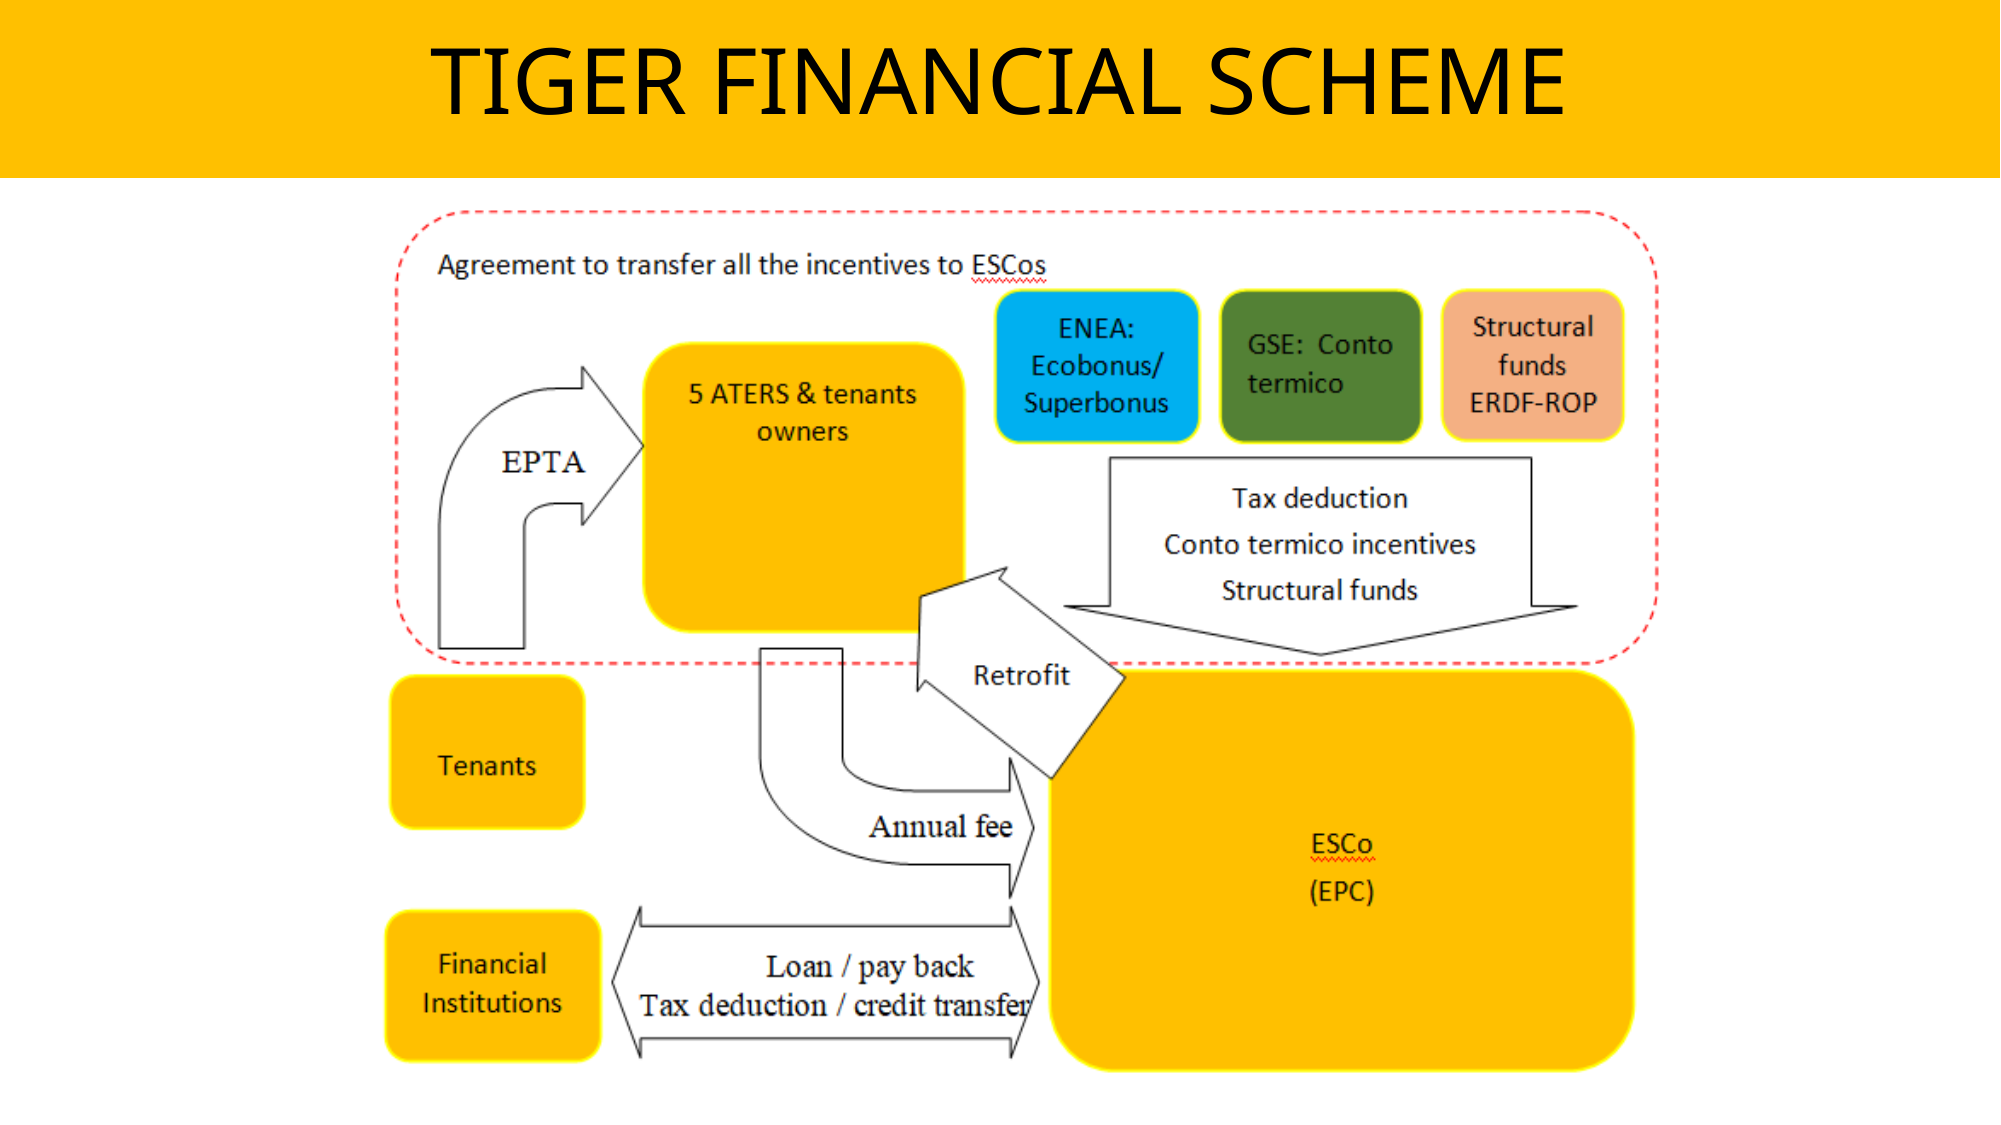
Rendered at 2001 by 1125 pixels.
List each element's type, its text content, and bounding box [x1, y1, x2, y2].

picture [368, 191, 1699, 1100]
title TIGER FINANCIAL SCHEME [137, 18, 1863, 192]
text_box [0, 0, 2000, 178]
